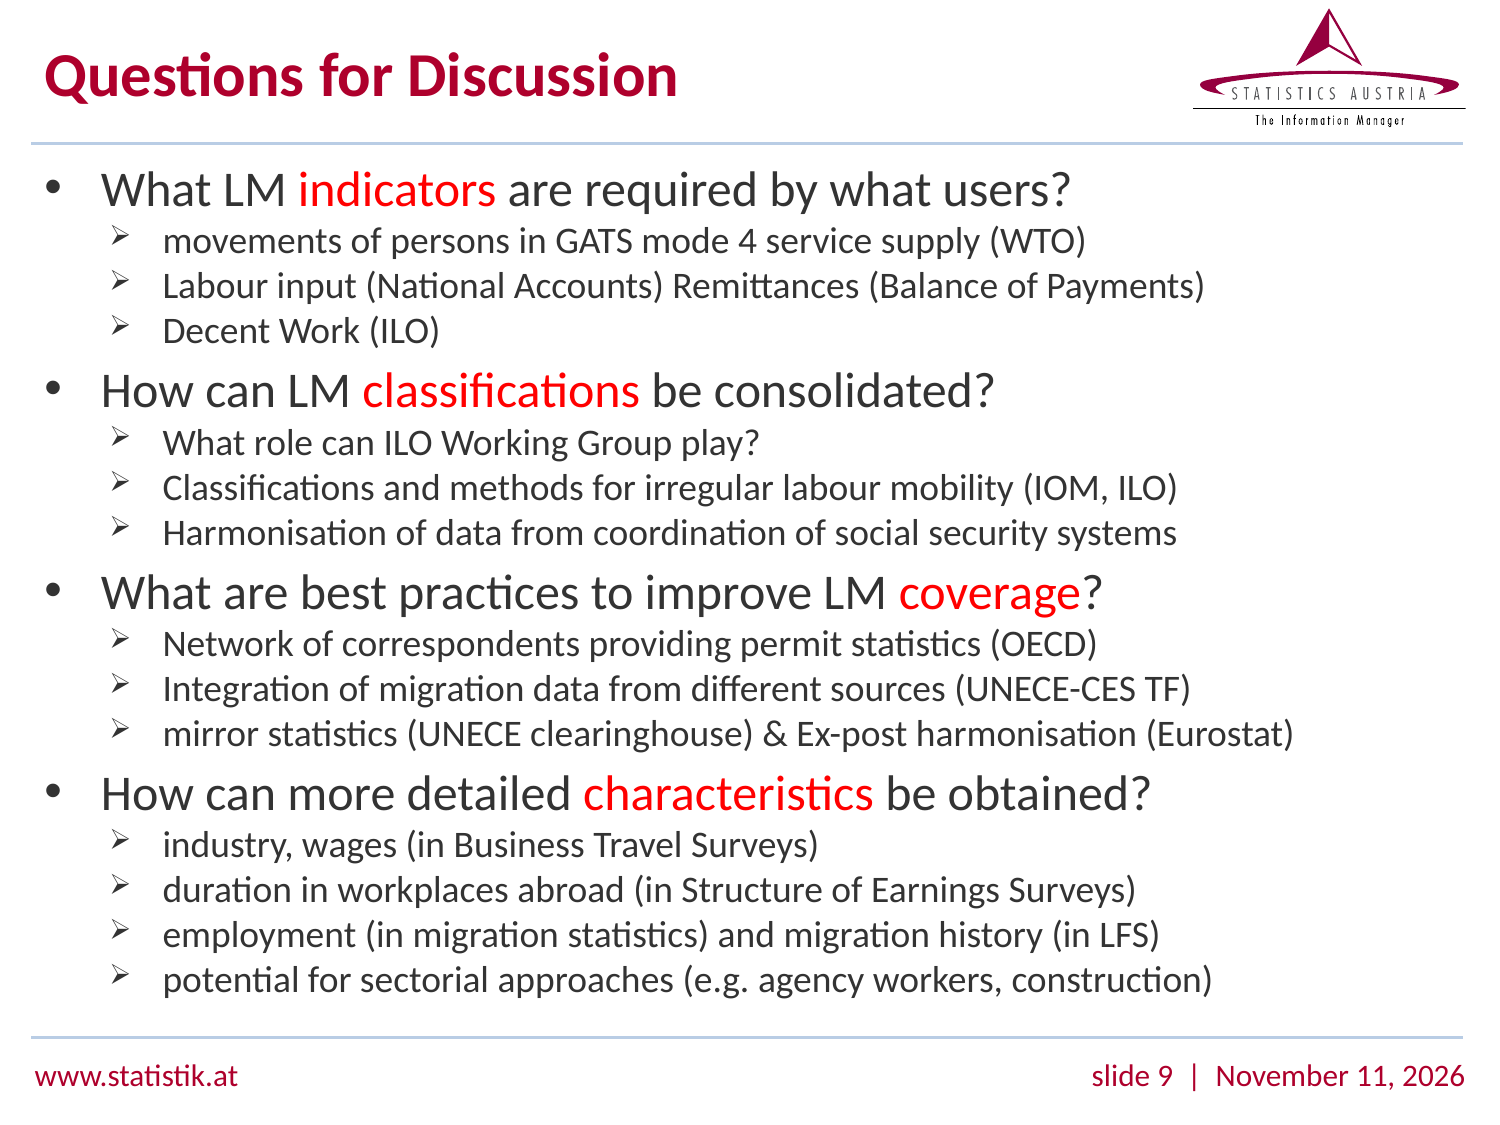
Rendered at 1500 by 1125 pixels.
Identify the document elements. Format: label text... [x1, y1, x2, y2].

title Questions for Discussion [29, 38, 1188, 118]
list What LM indicators are required by what users? movements of persons in GATS mode 4 service supply (WTO) Labour input (National Accounts) Remittances (Balance of Payments) Decent Work (ILO) How can LM classifications be consolidated? What role can ILO Working Group play? Classifications and methods for irregular labour mobility (IOM, ILO) Harmonisation of data from coordination of social security systems What are best practices to improve LM coverage? Network of correspondents providing permit statistics (OECD) Integration of migration data from different sources (UNECE-CES TF) mirror statistics (UNECE clearinghouse) & Ex-post harmonisation (Eurostat) How can more detailed characteristics be obtained? industry, wages (in Business Travel Surveys) duration in workplaces abroad (in Structure of Earnings Surveys) employment (in migration statistics) and migration history (in LFS) potential for sectorial approaches (e.g. agency workers, construction) [29, 149, 1436, 1024]
